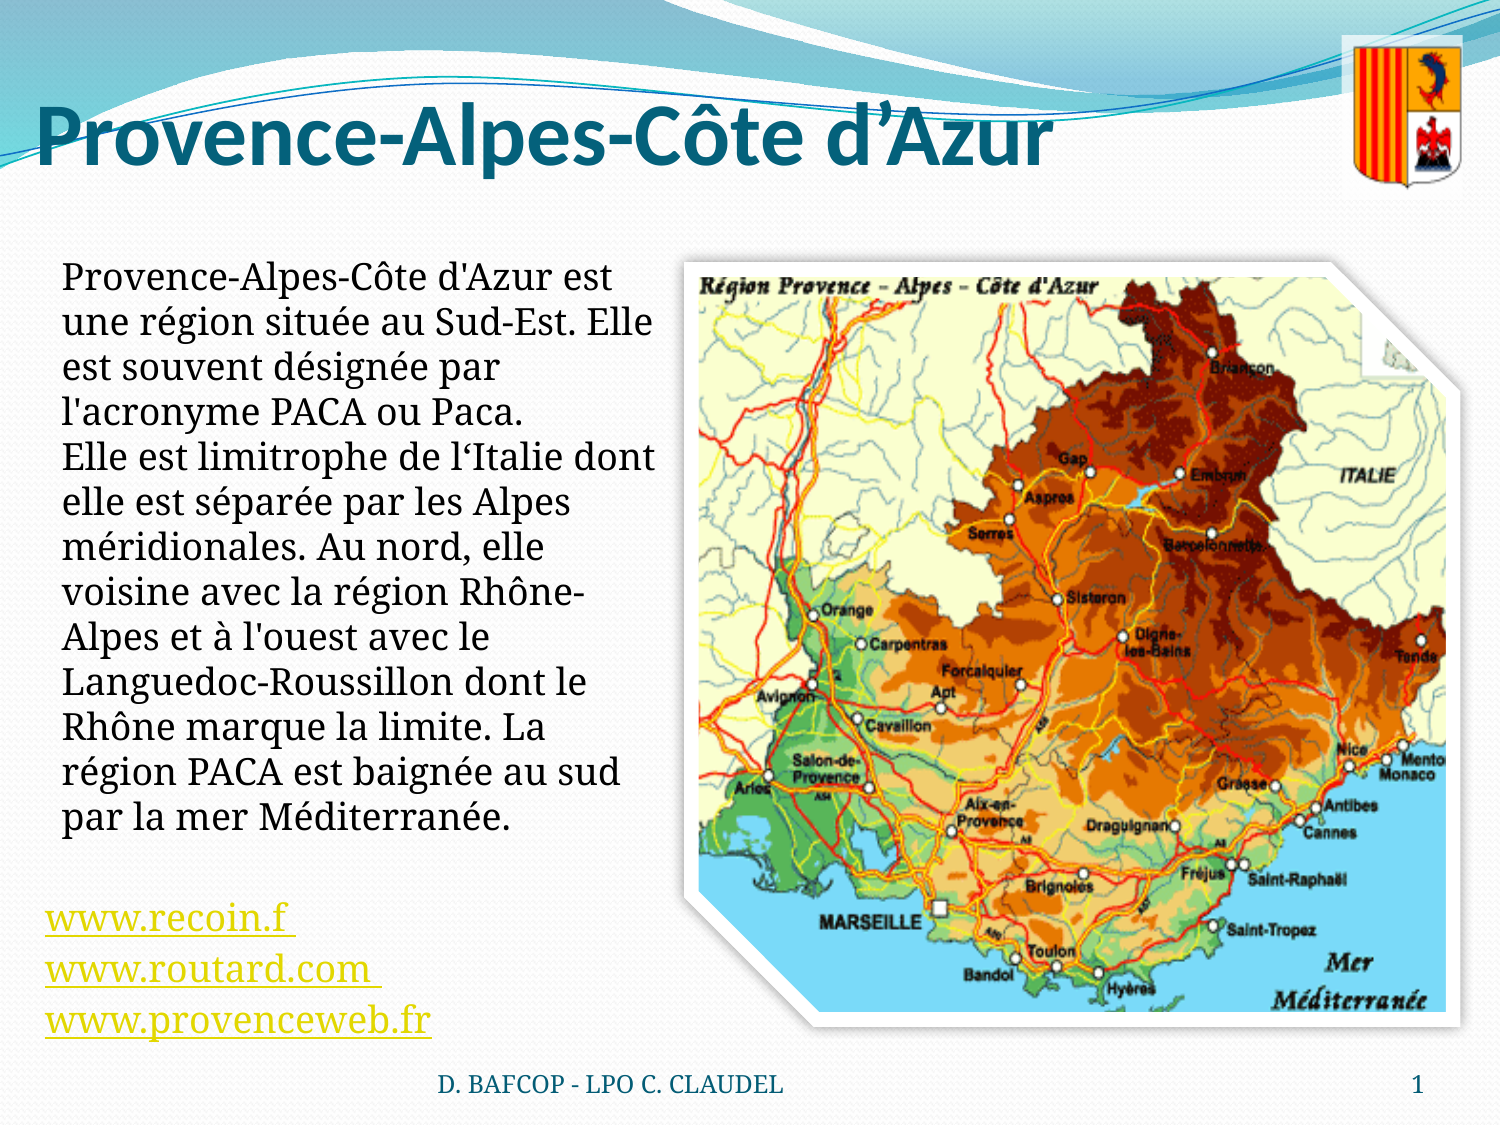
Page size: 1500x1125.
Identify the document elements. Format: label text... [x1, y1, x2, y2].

picture [691, 269, 1454, 1020]
title Provence-Alpes-Côte d’Azur [35, 58, 1334, 184]
text_box www.recoin.f www.routard.com www.provenceweb.fr [30, 796, 447, 1125]
text_box Provence-Alpes-Côte d'Azur est une région située au Sud-Est. Elle est souvent désignée par l'acronyme PACA ou Paca. Elle est limitrophe de l‘Italie dont elle est séparée par les Alpes méridionales. Au nord, elle voisine avec la région Rhône-Alpes et à l'ouest avec le Languedoc-Roussillon dont le Rhône marque la limite. La région PACA est baignée au sud par la mer Méditerranée. [46, 246, 680, 891]
footer D. BAFCOP - LPO C. CLAUDEL [447, 1042, 988, 1103]
picture [1341, 34, 1463, 200]
slide_number 1 [1299, 1042, 1425, 1103]
